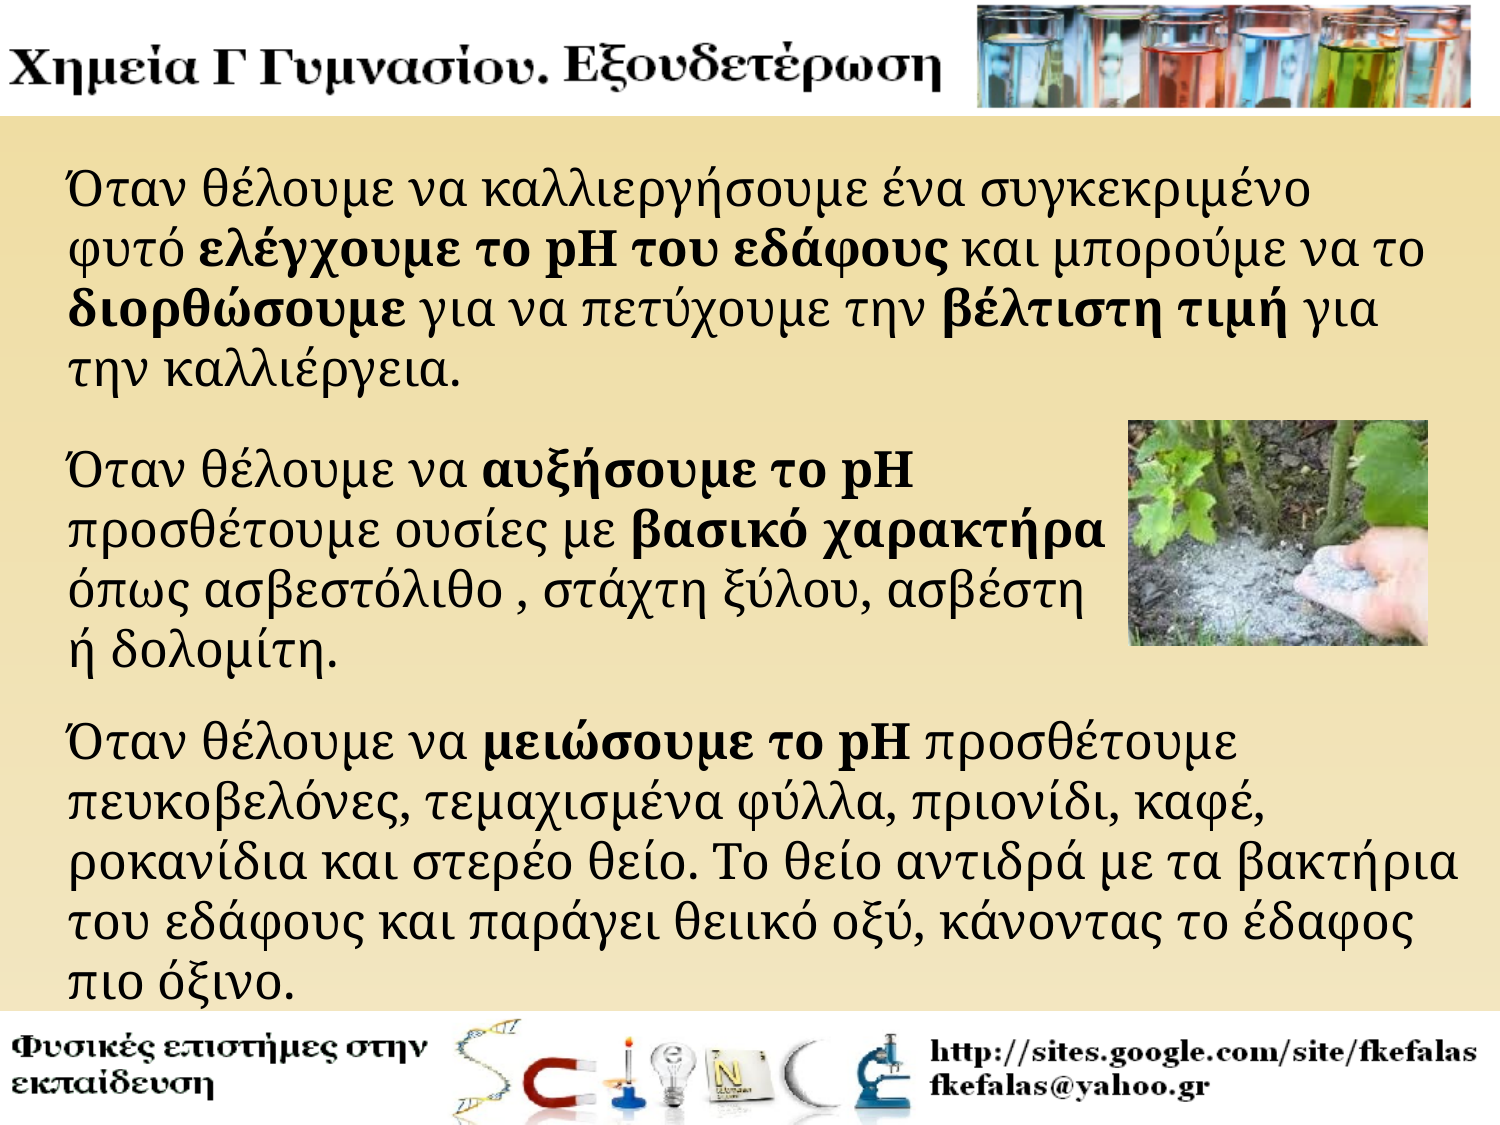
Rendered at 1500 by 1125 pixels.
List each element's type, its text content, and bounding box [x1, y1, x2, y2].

picture [1127, 420, 1429, 646]
picture [0, 1011, 1500, 1125]
text_box Όταν θέλουμε να αυξήσουμε το pH προσθέτουμε ουσίες με βασικό χαρακτήρα όπως ασβεστόλιθο , στάχτη ξύλου, ασβέστη ή δολομίτη. [53, 385, 1140, 656]
text_box Όταν θέλουμε να καλλιεργήσουμε ένα συγκεκριμένο φυτό ελέγχουμε το pH του εδάφους και μπορούμε να το διορθώσουμε για να πετύχουμε την βέλτιστη τιμή για την καλλιέργεια. [53, 148, 1447, 404]
text_box Όταν θέλουμε να μειώσουμε το pH προσθέτουμε πευκοβελόνες, τεμαχισμένα φύλλα, πριονίδι, καφέ, ροκανίδια και στερέο θείο. Το θείο αντιδρά με τα βακτήρια του εδάφους και παράγει θειικό οξύ, κάνοντας το έδαφος πιο όξινο. [53, 656, 1477, 1077]
picture [0, 0, 1500, 116]
